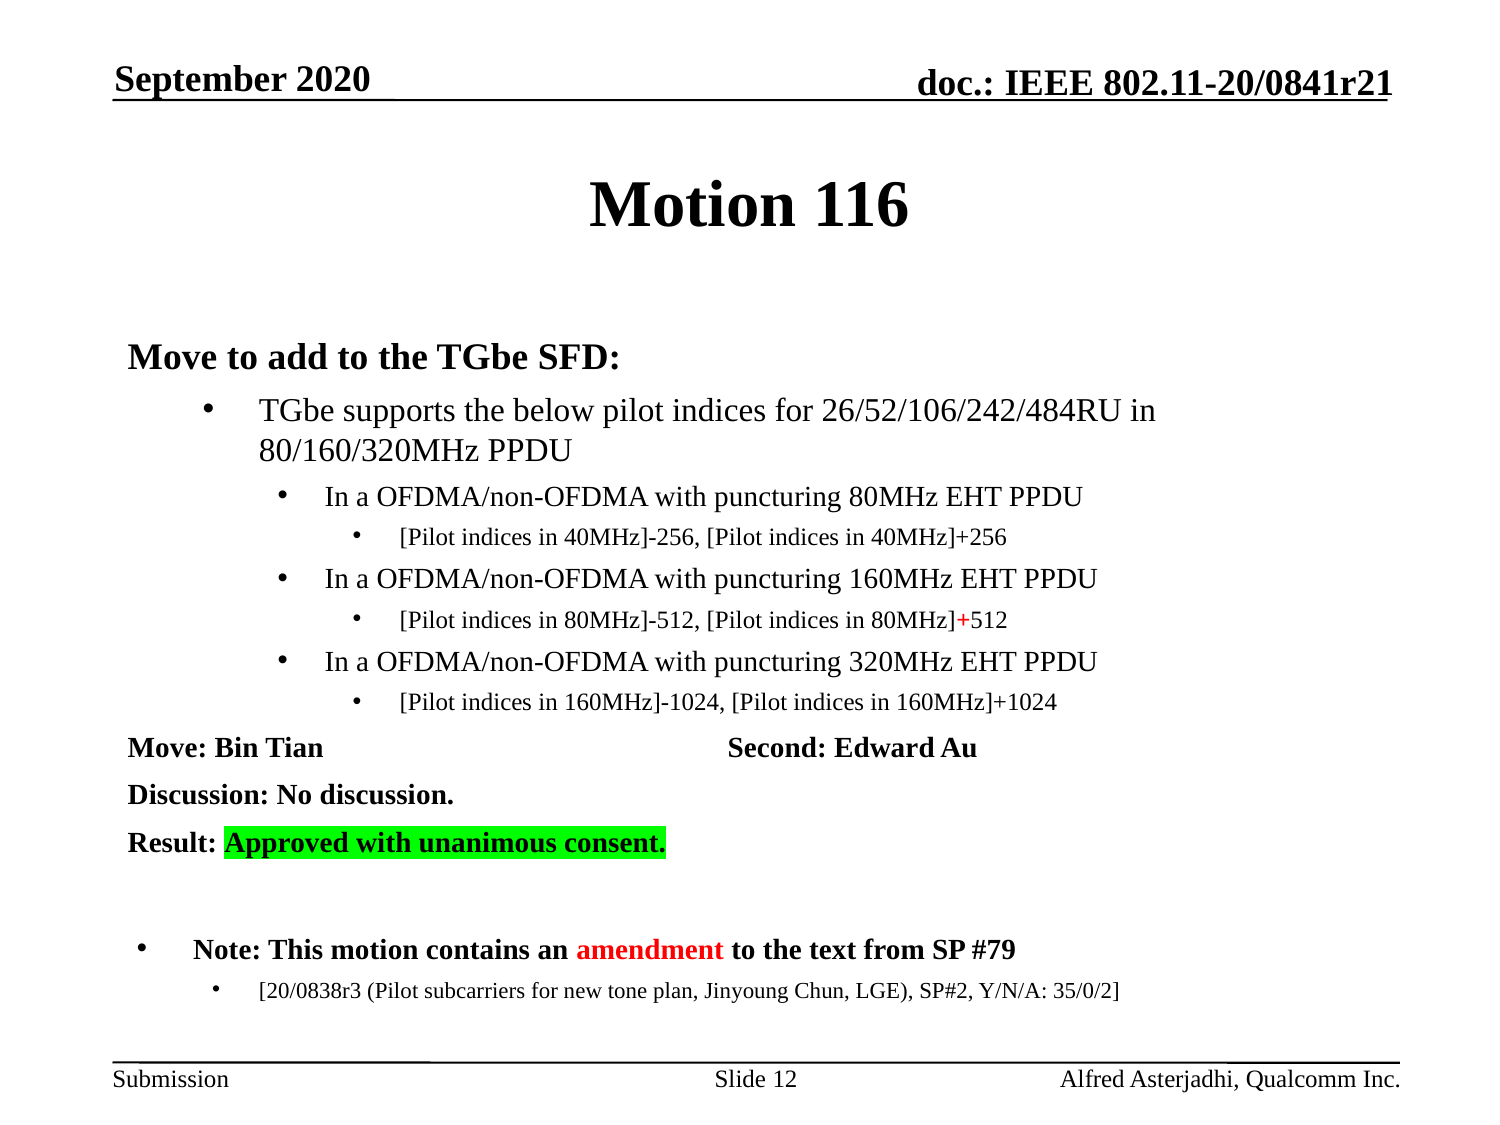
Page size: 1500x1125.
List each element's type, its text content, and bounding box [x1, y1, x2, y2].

list Move to add to the TGbe SFD: TGbe supports the below pilot indices for 26/52/106/242/484RU in 80/160/320MHz PPDU In a OFDMA/non-OFDMA with puncturing 80MHz EHT PPDU [Pilot indices in 40MHz]-256, [Pilot indices in 40MHz]+256 In a OFDMA/non-OFDMA with puncturing 160MHz EHT PPDU [Pilot indices in 80MHz]-512, [Pilot indices in 80MHz]+512 In a OFDMA/non-OFDMA with puncturing 320MHz EHT PPDU [Pilot indices in 160MHz]-1024, [Pilot indices in 160MHz]+1024 Move: Bin Tian Second: Edward Au Discussion: No discussion. Result: Approved with unanimous consent. Note: This motion contains an amendment to the text from SP #79 [20/0838r3 (Pilot subcarriers for new tone plan, Jinyoung Chun, LGE), SP#2, Y/N/A: 35/0/2] [112, 324, 1388, 1000]
slide_number Slide 12 [712, 1061, 800, 1123]
title Motion 116 [112, 112, 1388, 288]
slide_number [114, 54, 423, 100]
footer Alfred Asterjadhi, Qualcomm Inc. [878, 1061, 1402, 1093]
